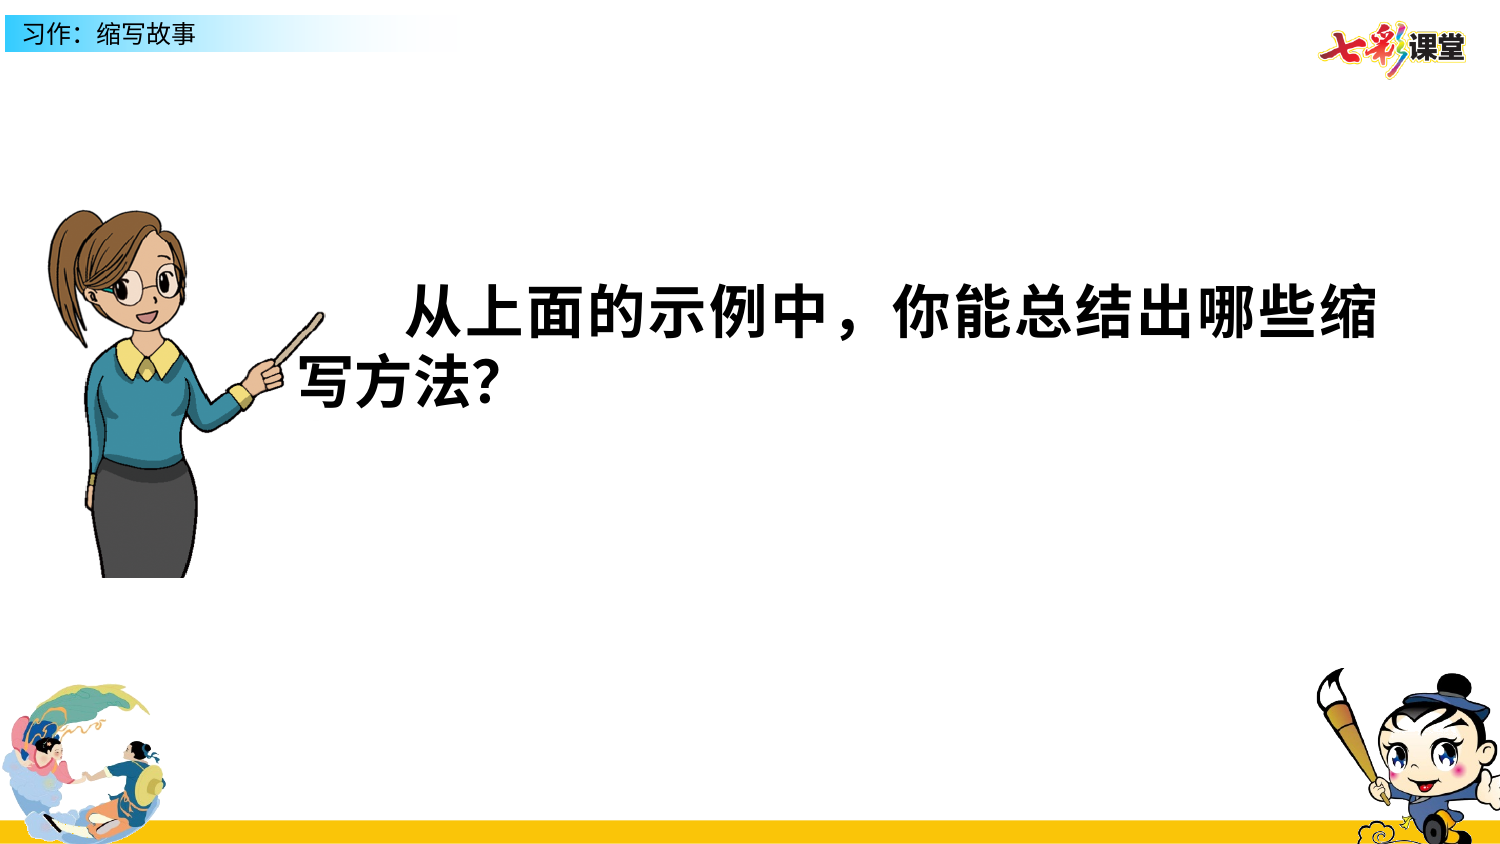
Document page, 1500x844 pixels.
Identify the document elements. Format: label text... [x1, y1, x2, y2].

picture [46, 208, 326, 579]
picture [0, 667, 187, 844]
picture [1316, 20, 1468, 80]
text_box 评改范例 [329, 301, 1359, 390]
picture [1316, 668, 1500, 844]
text_box 从上面的示例中，你能总结出哪些缩写方法？ [329, 305, 1355, 385]
